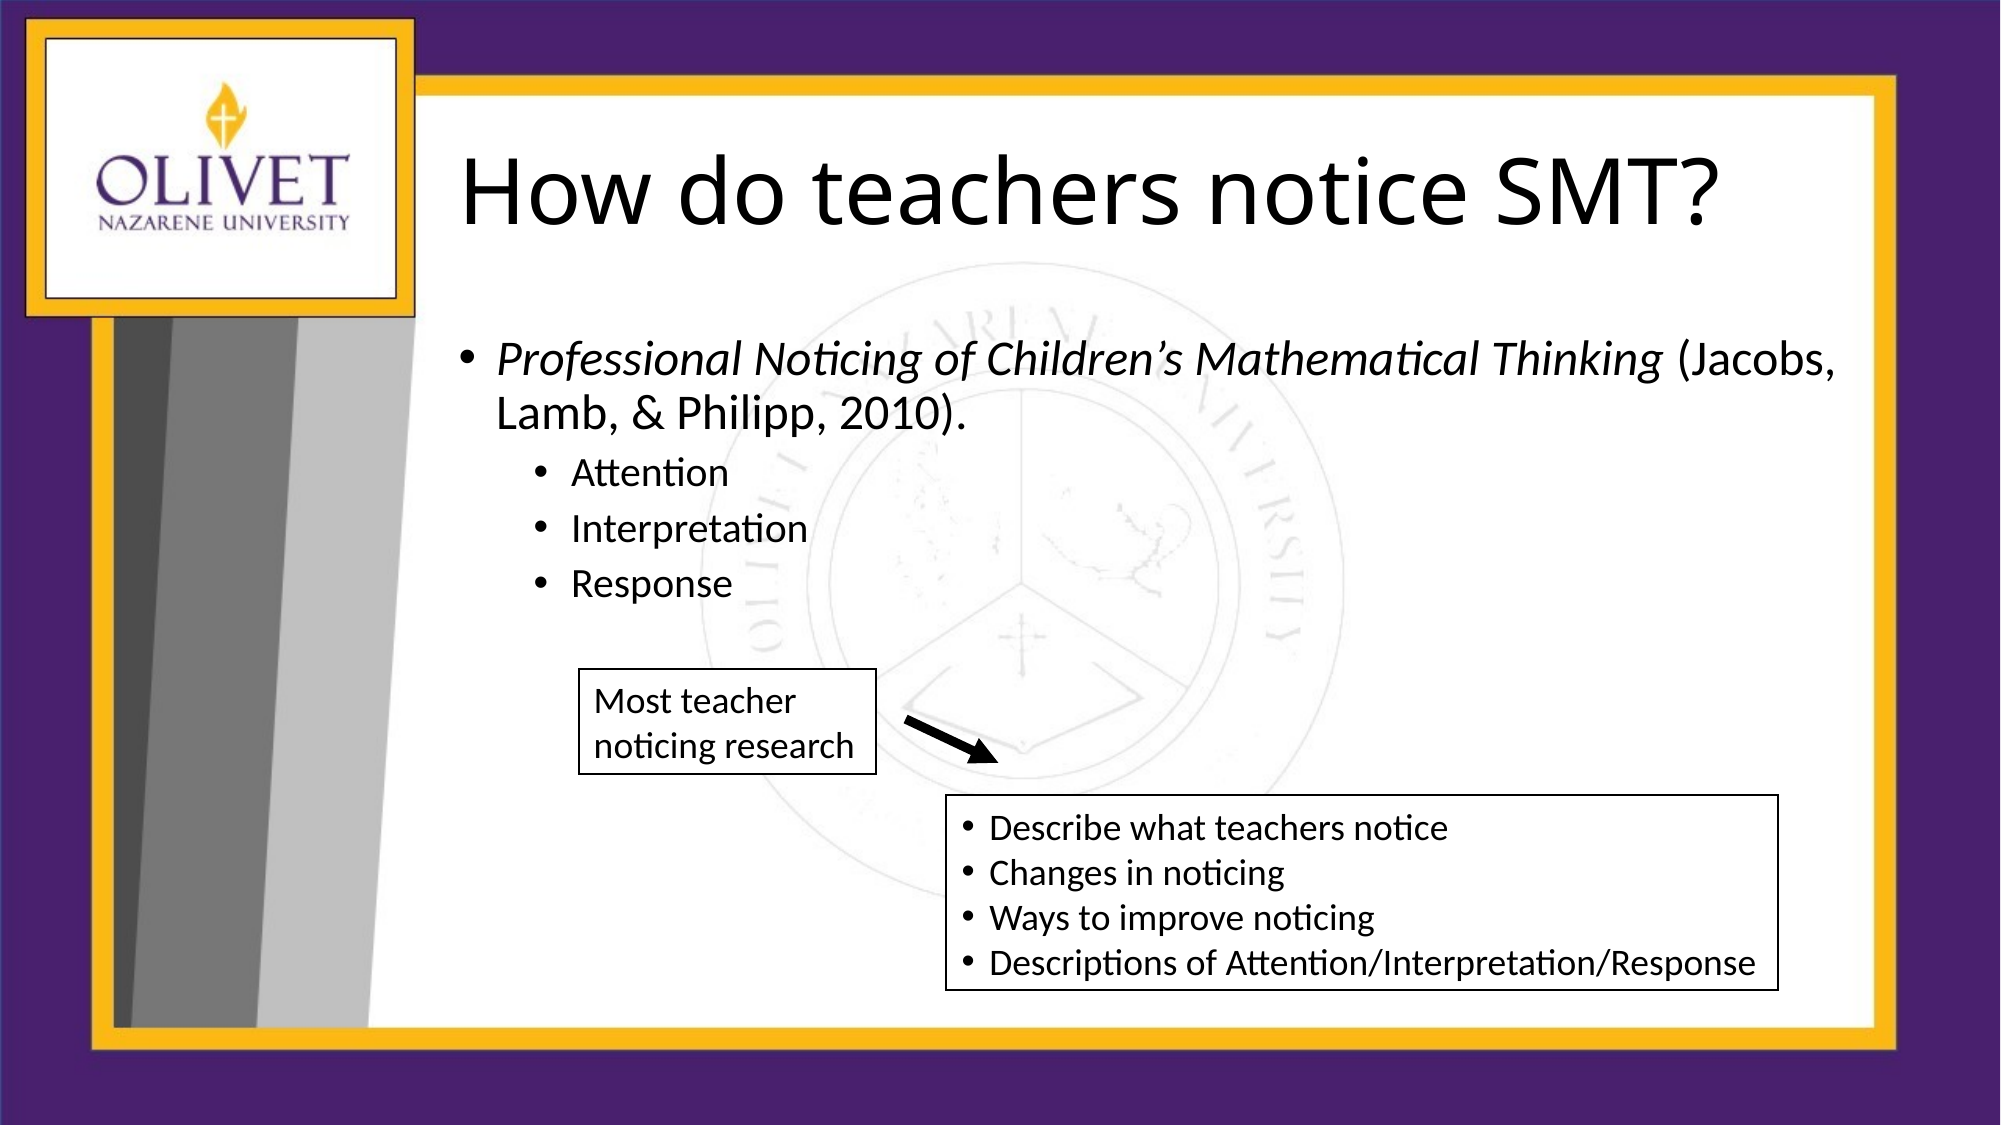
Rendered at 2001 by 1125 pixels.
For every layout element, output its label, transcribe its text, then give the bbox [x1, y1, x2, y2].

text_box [579, 669, 1779, 993]
picture [0, 0, 2001, 1125]
title How do teachers notice SMT? [443, 111, 1838, 278]
list Professional Noticing of Children’s Mathematical Thinking (Jacobs, Lamb, & Philipp, 2010). Attention Interpretation Response [443, 324, 1863, 1014]
